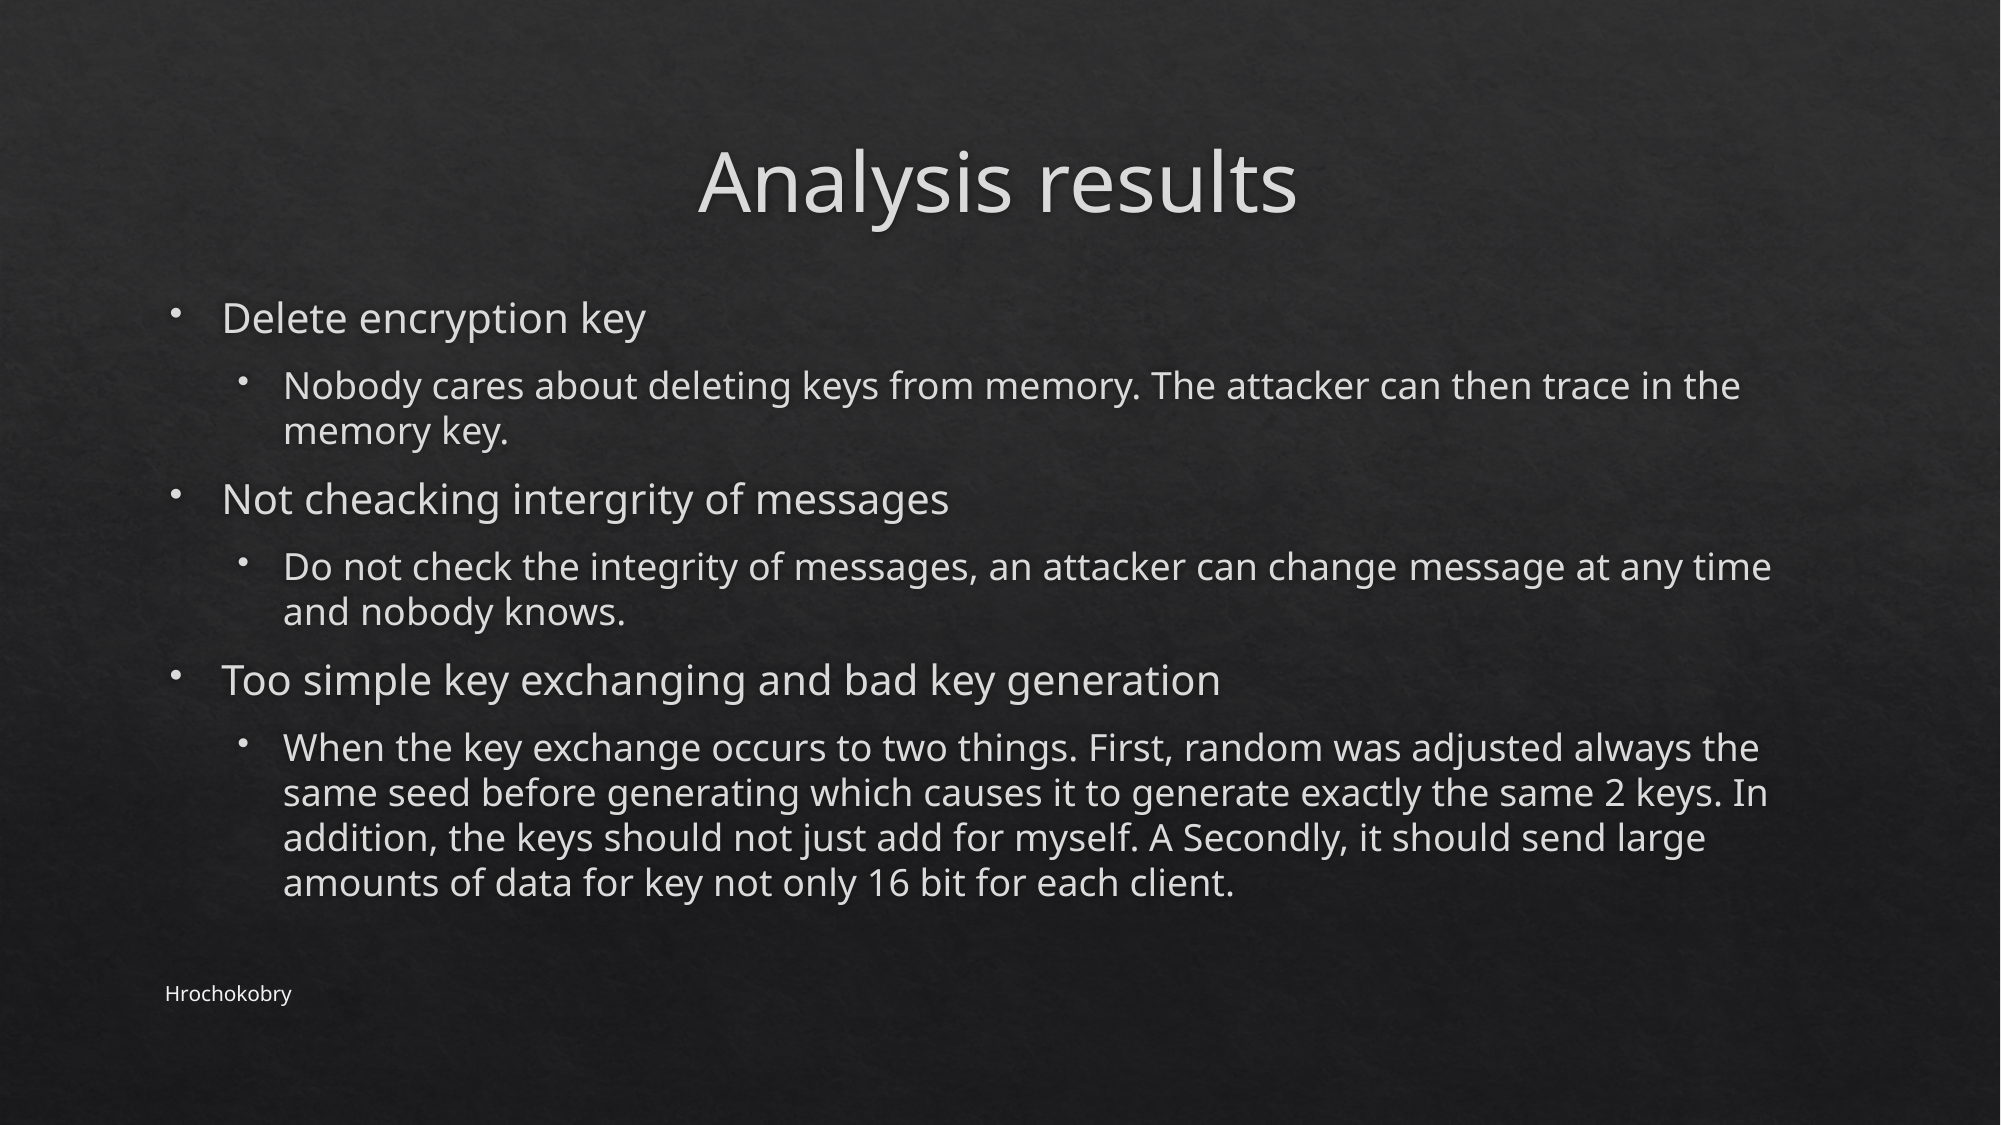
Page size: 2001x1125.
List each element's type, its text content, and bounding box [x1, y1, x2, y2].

title Analysis results [149, 99, 1849, 260]
footer Hrochokobry [149, 965, 1245, 1025]
list Delete encryption key Nobody cares about deleting keys from memory. The attacker can then trace in the memory key. Not cheacking intergrity of messages Do not check the integrity of messages, an attacker can change message at any time and nobody knows. Too simple key exchanging and bad key generation When the key exchange occurs to two things. First, random was adjusted always the same seed before generating which causes it to generate exactly the same 2 keys. In addition, the keys should not just add for myself. A Secondly, it should send large amounts of data for key not only 16 bit for each client. [149, 284, 1849, 950]
